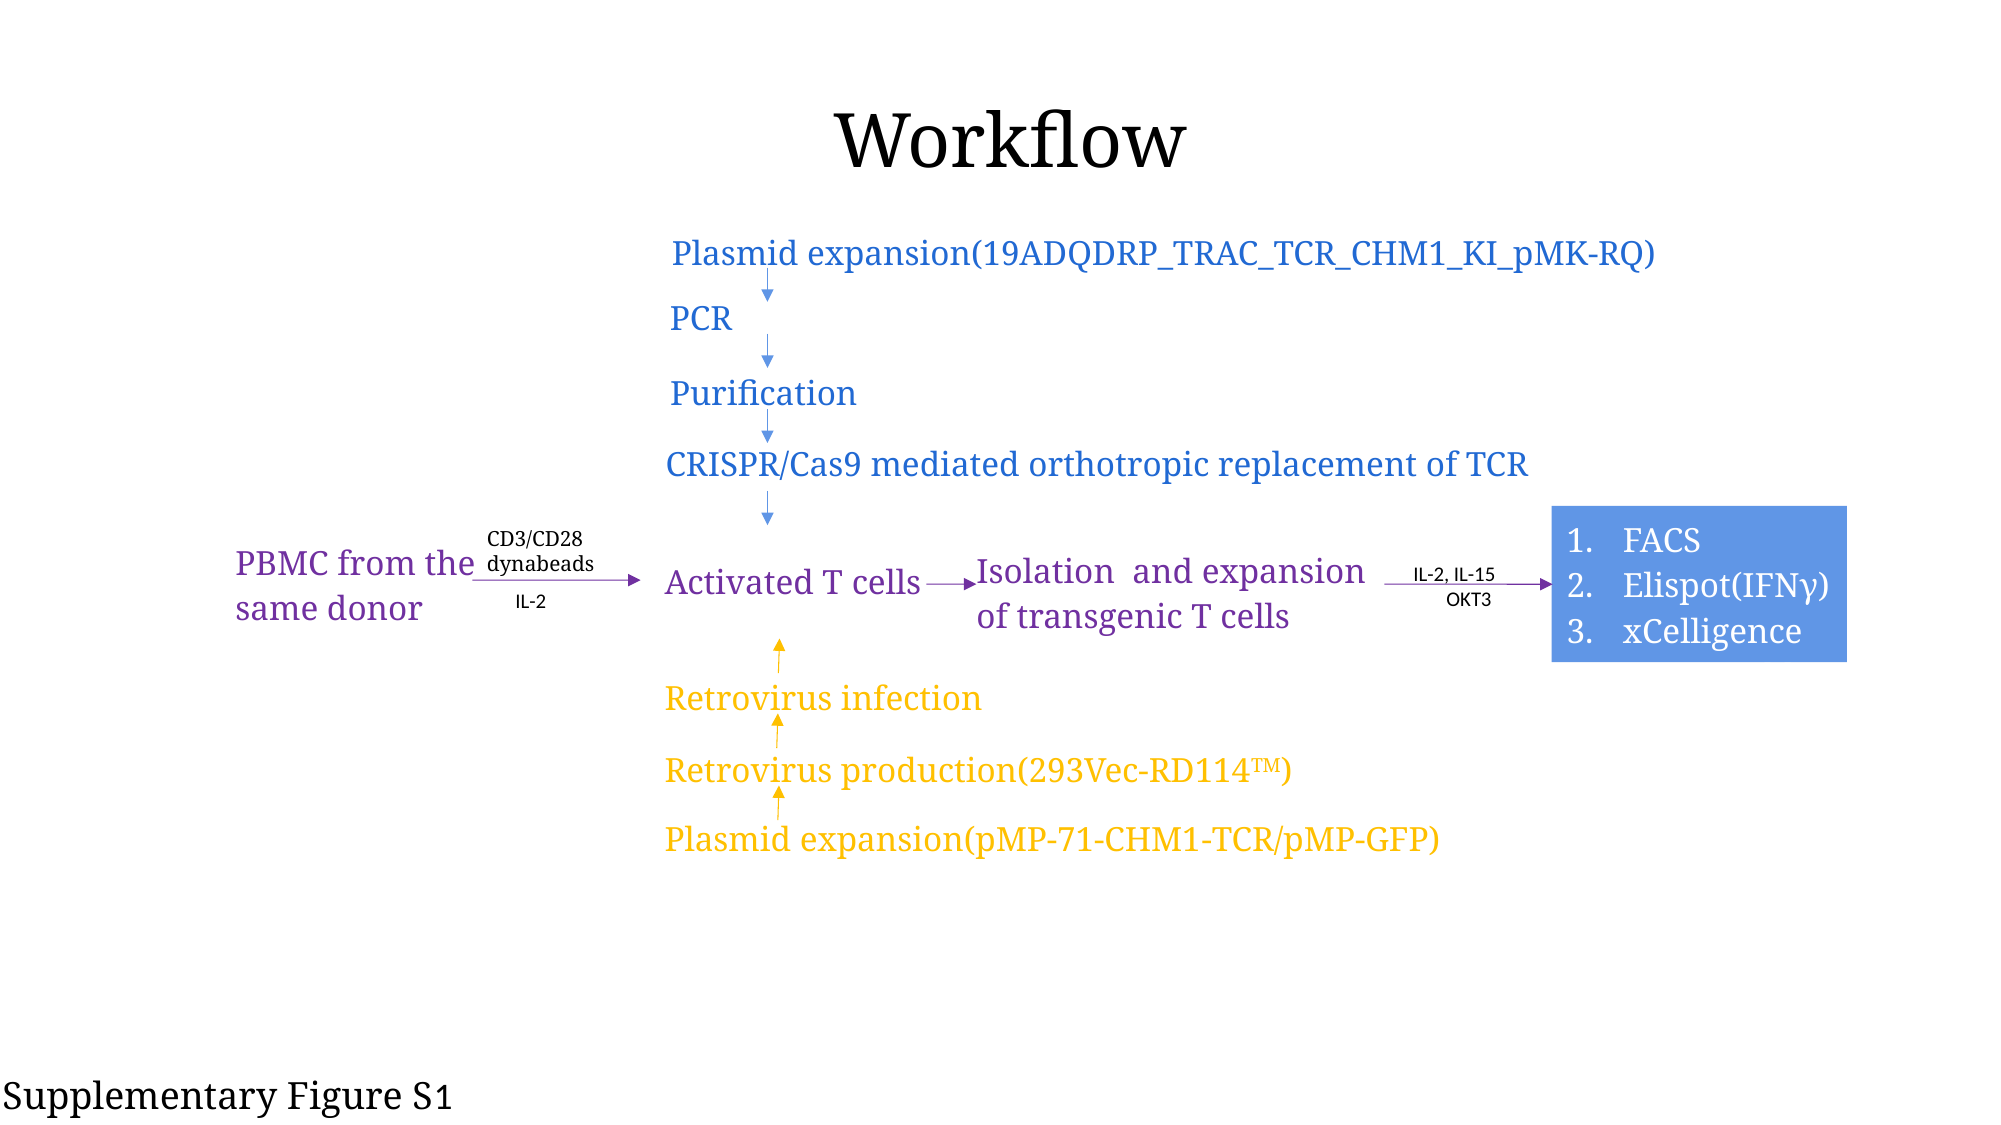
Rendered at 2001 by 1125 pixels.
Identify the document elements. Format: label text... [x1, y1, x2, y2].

text_box Purification [670, 366, 1004, 413]
text_box Workflow [564, 72, 1203, 190]
text_box IL-2, IL-15 OKT3 [1398, 553, 1567, 619]
text_box CRISPR/Cas9 mediated orthotropic replacement of TCR [665, 437, 1552, 484]
text_box Plasmid expansion(pMP-71-CHM1-TCR/pMP-GFP) [664, 812, 1569, 859]
text_box Activated T cells [664, 555, 969, 601]
text_box Retrovirus infection [664, 671, 1573, 717]
text_box PBMC from the same donor [235, 536, 497, 628]
text_box Plasmid expansion(19ADQDRP_TRAC_TCR_CHM1_KI_pMK-RQ) [671, 226, 1812, 272]
text_box FACS Elispot(IFNγ) xCelligence Western blot [1551, 505, 1848, 663]
text_box PCR [670, 291, 942, 337]
text_box Isolation and expansion of transgenic T cells [976, 544, 1401, 636]
text_box IL-2 [472, 581, 641, 620]
text_box Supplementary Figure S1 [0, 1064, 468, 1125]
text_box Retrovirus production(293Vec-RD114TM) [664, 743, 1573, 789]
text_box CD3/CD28 dynabeads [472, 518, 657, 584]
